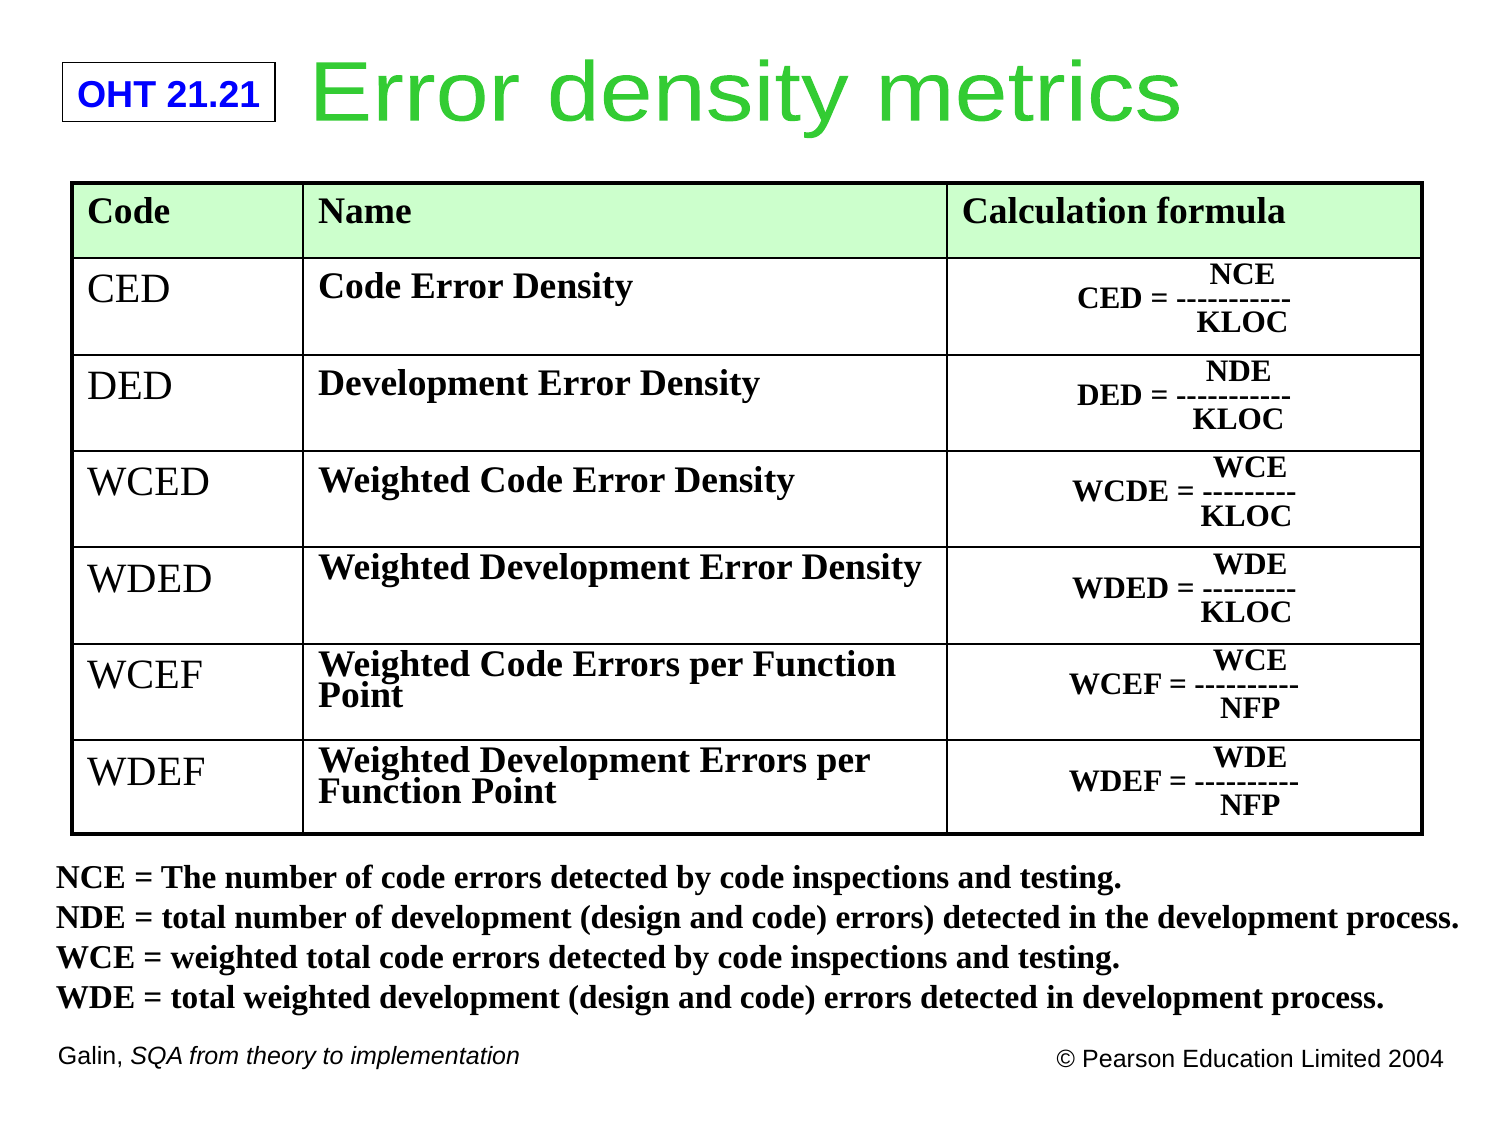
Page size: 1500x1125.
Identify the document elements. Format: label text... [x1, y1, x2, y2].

table_cell WDE WDED = --------- KLOC [948, 548, 1420, 643]
table_cell Weighted Code Errors per Function Point [304, 645, 946, 739]
table_cell Code Error Density [304, 259, 946, 354]
table_cell WCEF [74, 645, 302, 739]
table_cell NDE DED = ----------- KLOC [948, 356, 1420, 450]
table_cell WCE WCEF = ---------- NFP [948, 645, 1420, 739]
table_header Name [304, 185, 946, 257]
table_cell DED [74, 356, 302, 450]
table_cell CED [74, 259, 302, 354]
table_cell Weighted Development Errors per Function Point [304, 741, 946, 832]
table_cell Weighted Development Error Density [304, 548, 946, 643]
table_cell WDED [74, 548, 302, 643]
table_cell Weighted Code Error Density [304, 452, 946, 546]
table_header Code [74, 185, 302, 257]
table_header Calculation formula [948, 185, 1420, 257]
table_cell WCE WCDE = --------- KLOC [948, 452, 1420, 546]
table_cell WDE WDEF = ---------- NFP [948, 741, 1420, 832]
table_cell Development Error Density [304, 356, 946, 450]
table_cell WDEF [74, 741, 302, 832]
table_cell WCED [74, 452, 302, 546]
table_cell NCE CED = ----------- KLOC [948, 259, 1420, 354]
text_box NCE = The number of code errors detected by code inspections and testing. NDE = total number of development (design and code) errors) detected in the development process. WCE = weighted total code errors detected by code inspections and testing. WDE = total weighted development (design and code) errors detected in development process. [41, 847, 1500, 1023]
